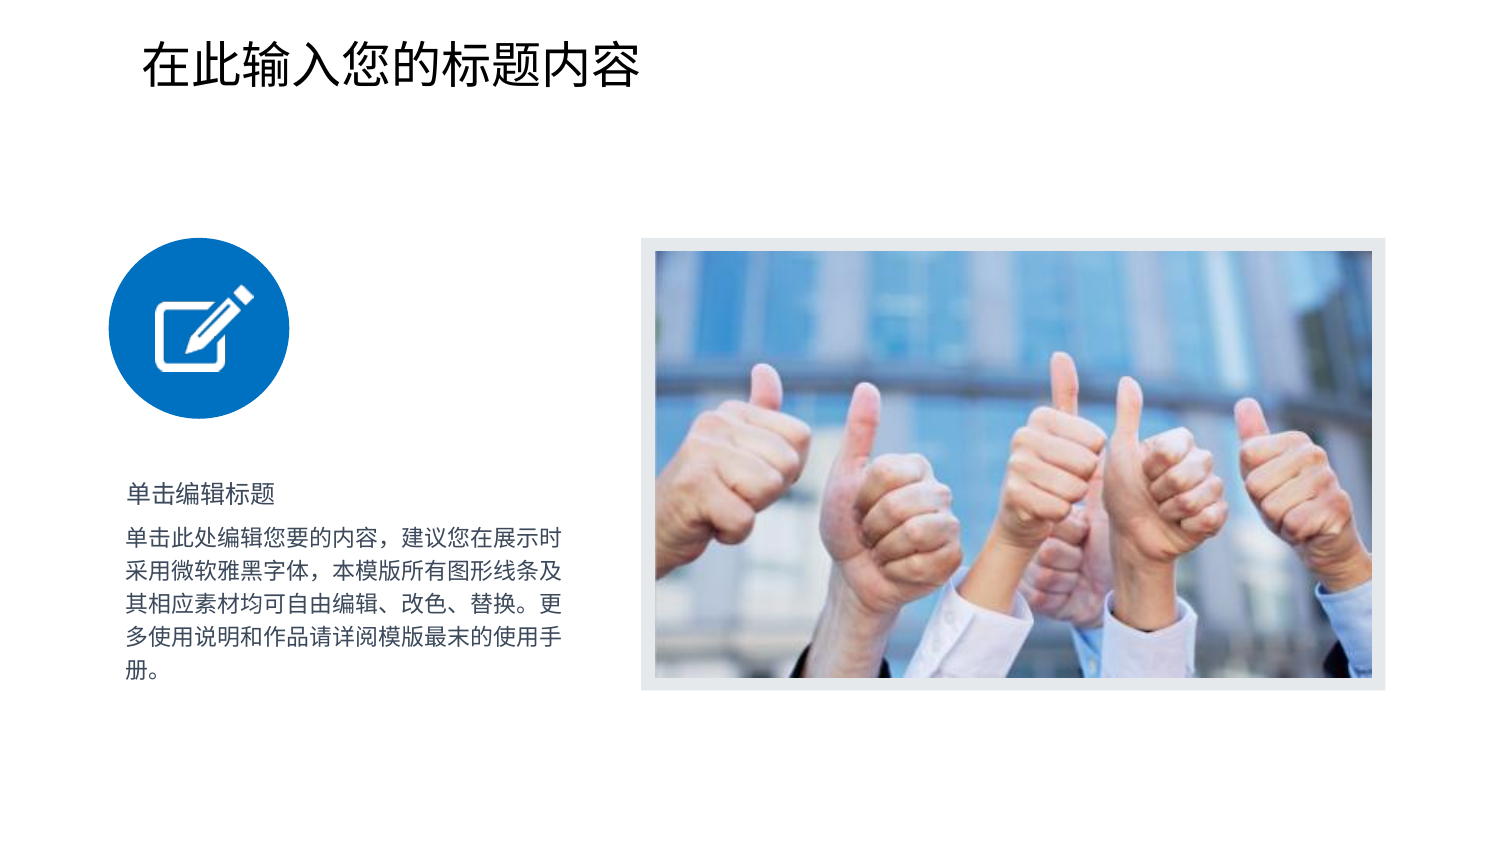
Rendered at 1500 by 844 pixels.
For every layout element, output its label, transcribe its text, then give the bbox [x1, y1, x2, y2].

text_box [125, 478, 575, 685]
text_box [640, 237, 1386, 691]
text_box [108, 237, 290, 419]
text_box 在此输入您的标题内容 [125, 26, 740, 102]
